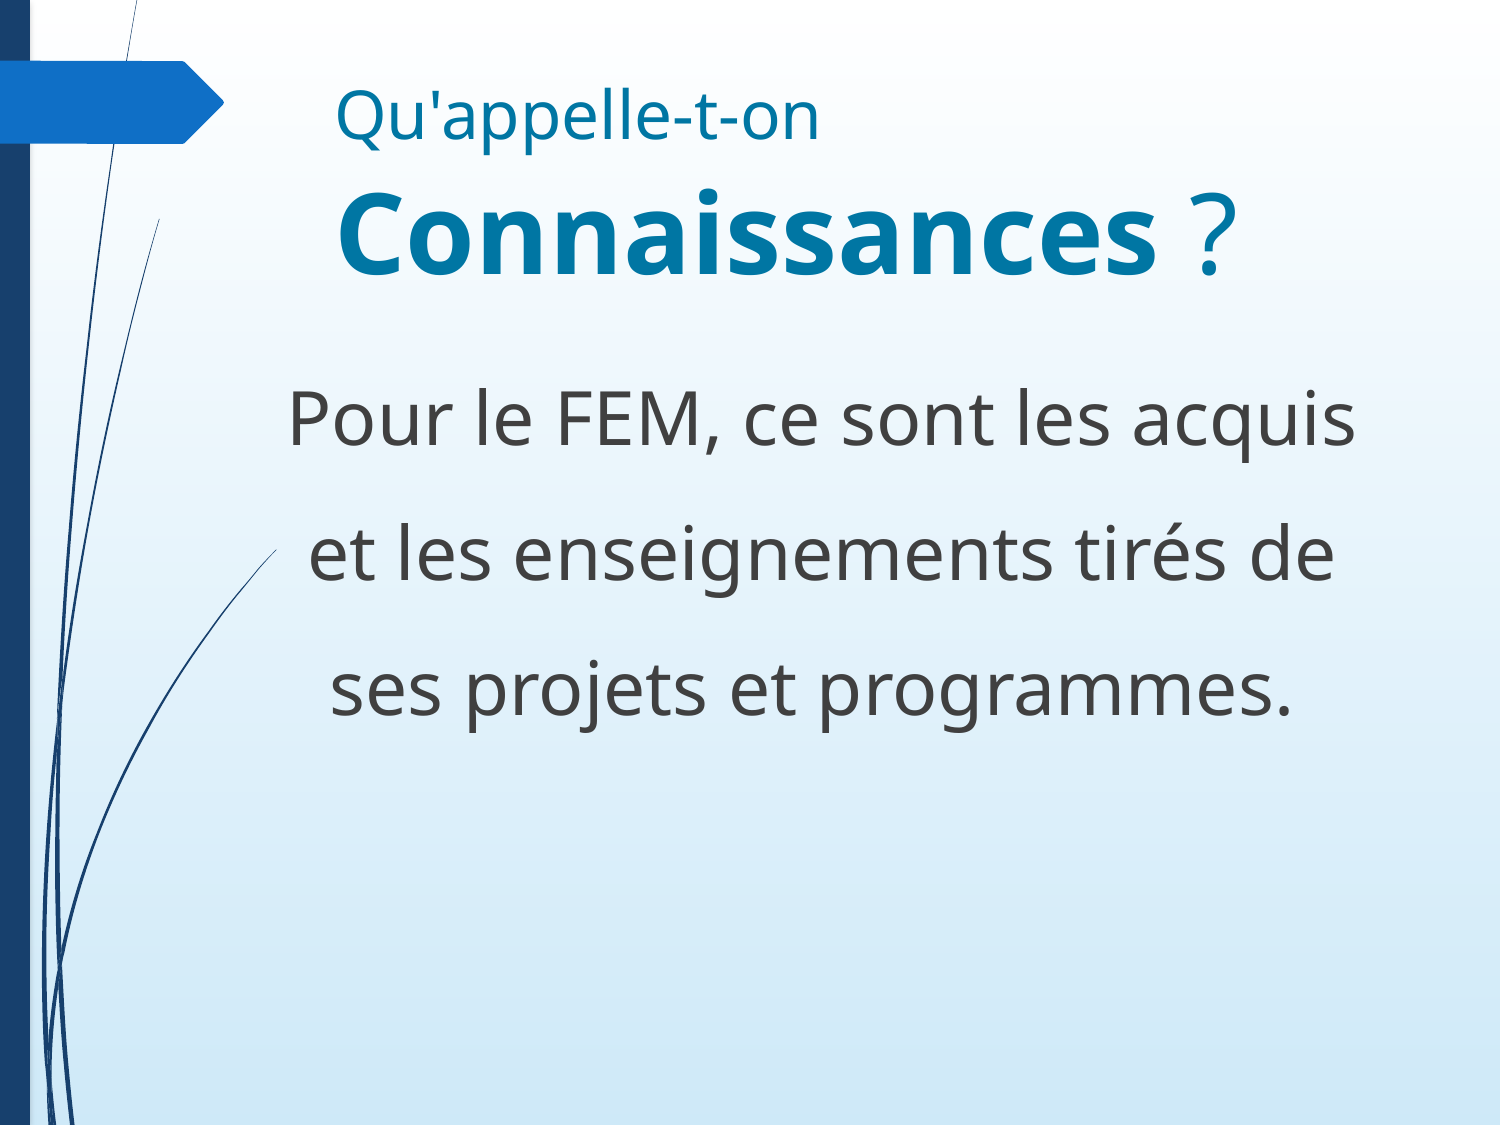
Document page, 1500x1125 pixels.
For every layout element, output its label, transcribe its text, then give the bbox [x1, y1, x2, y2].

title Qu'appelle-t-on Connaissances ? [319, 19, 1400, 306]
list Pour le FEM, ce sont les acquis et les enseignements tirés de ses projets et programmes. [266, 317, 1378, 938]
